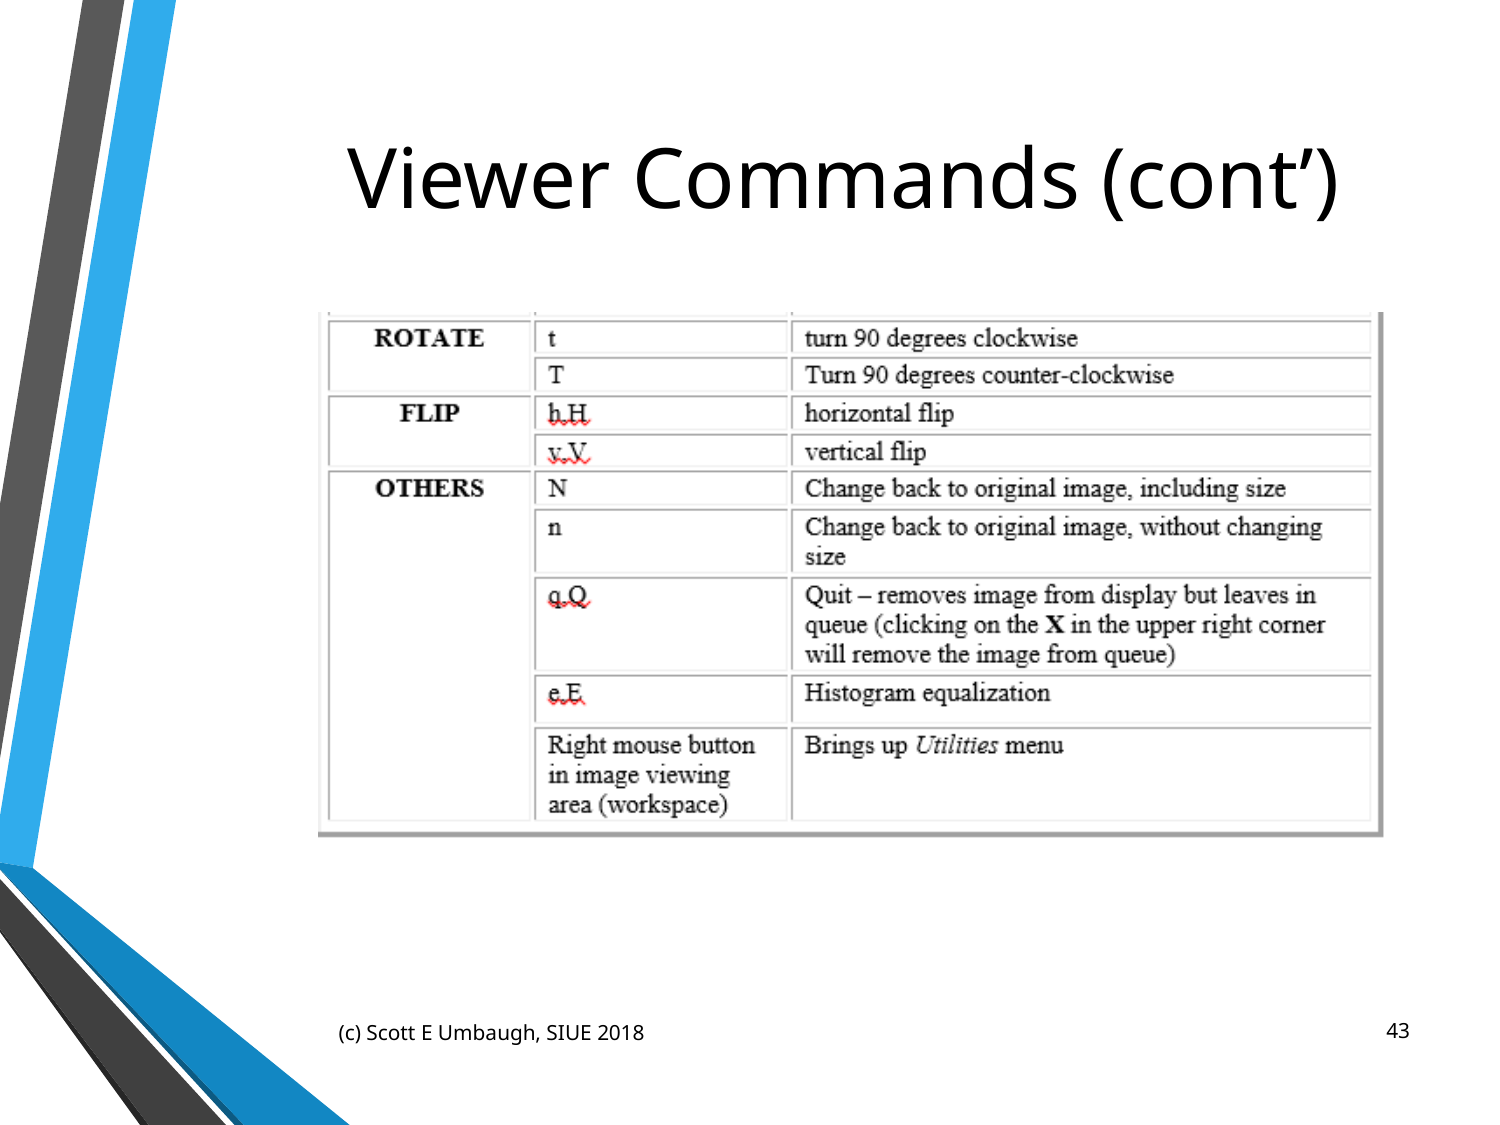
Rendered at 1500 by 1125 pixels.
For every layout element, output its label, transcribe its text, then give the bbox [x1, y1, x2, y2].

footer (c) Scott E Umbaugh, SIUE 2018 [323, 1001, 1196, 1062]
slide_number 43 [1354, 1001, 1425, 1062]
picture [318, 312, 1389, 842]
title Viewer Commands (cont’) [318, 62, 1369, 288]
